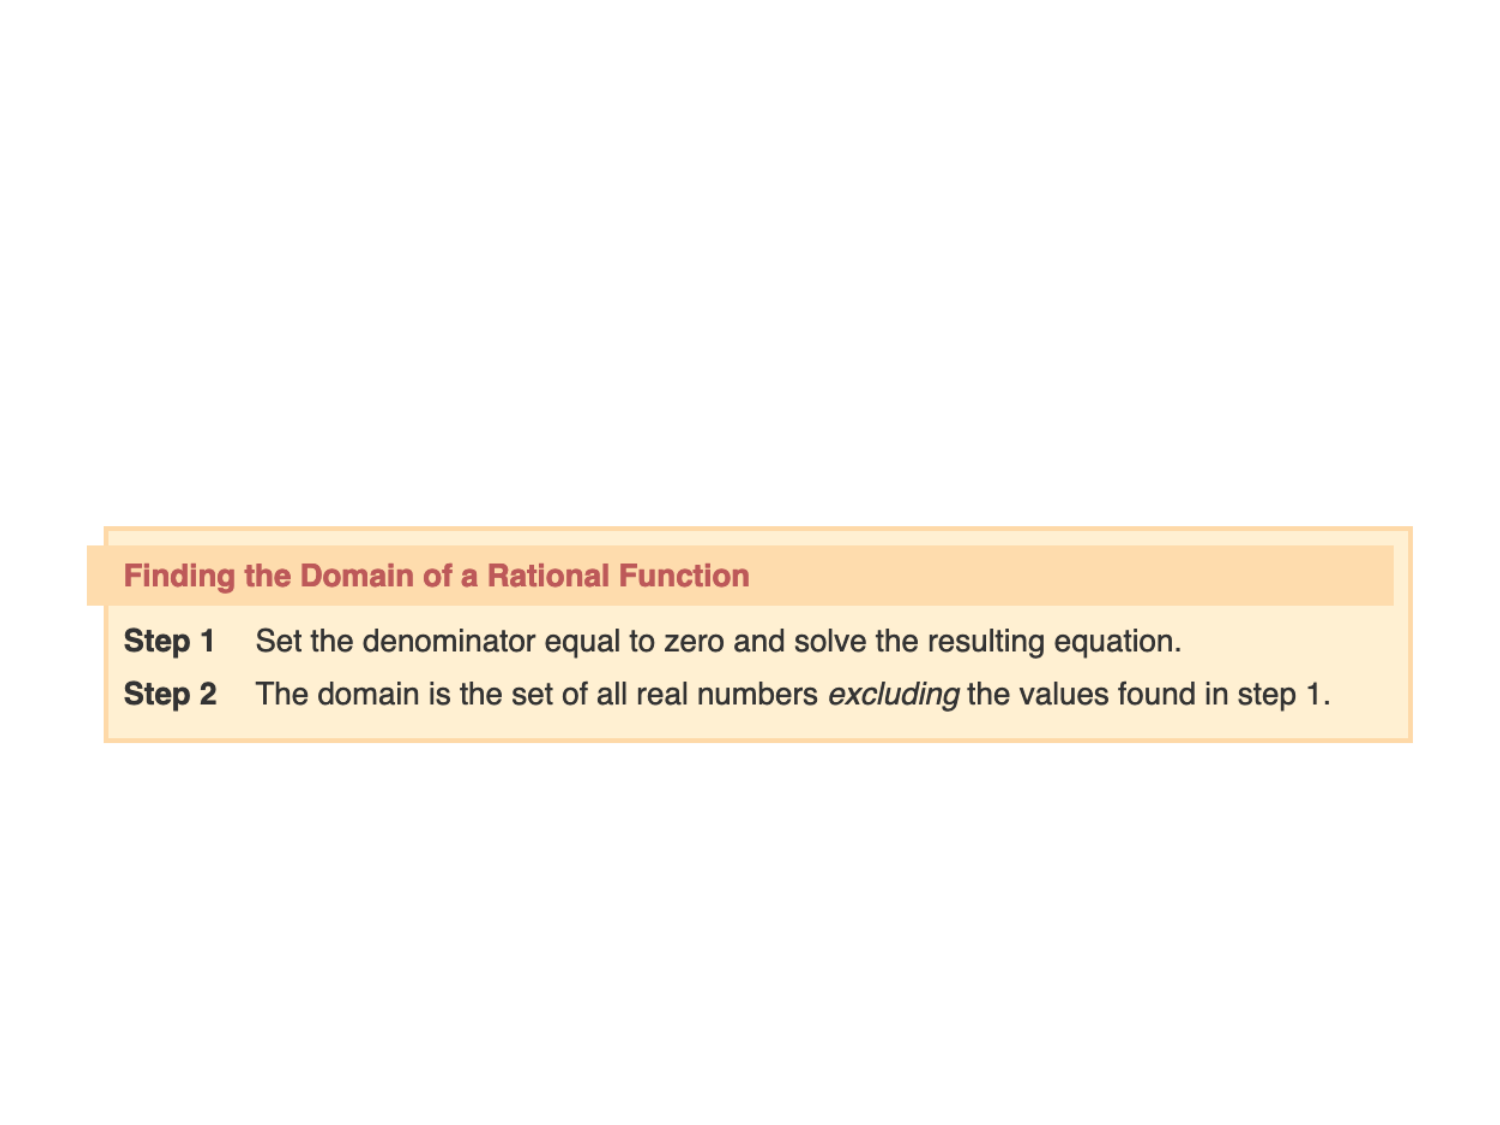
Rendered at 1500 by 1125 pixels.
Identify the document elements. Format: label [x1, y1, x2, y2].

list [74, 262, 1426, 1006]
